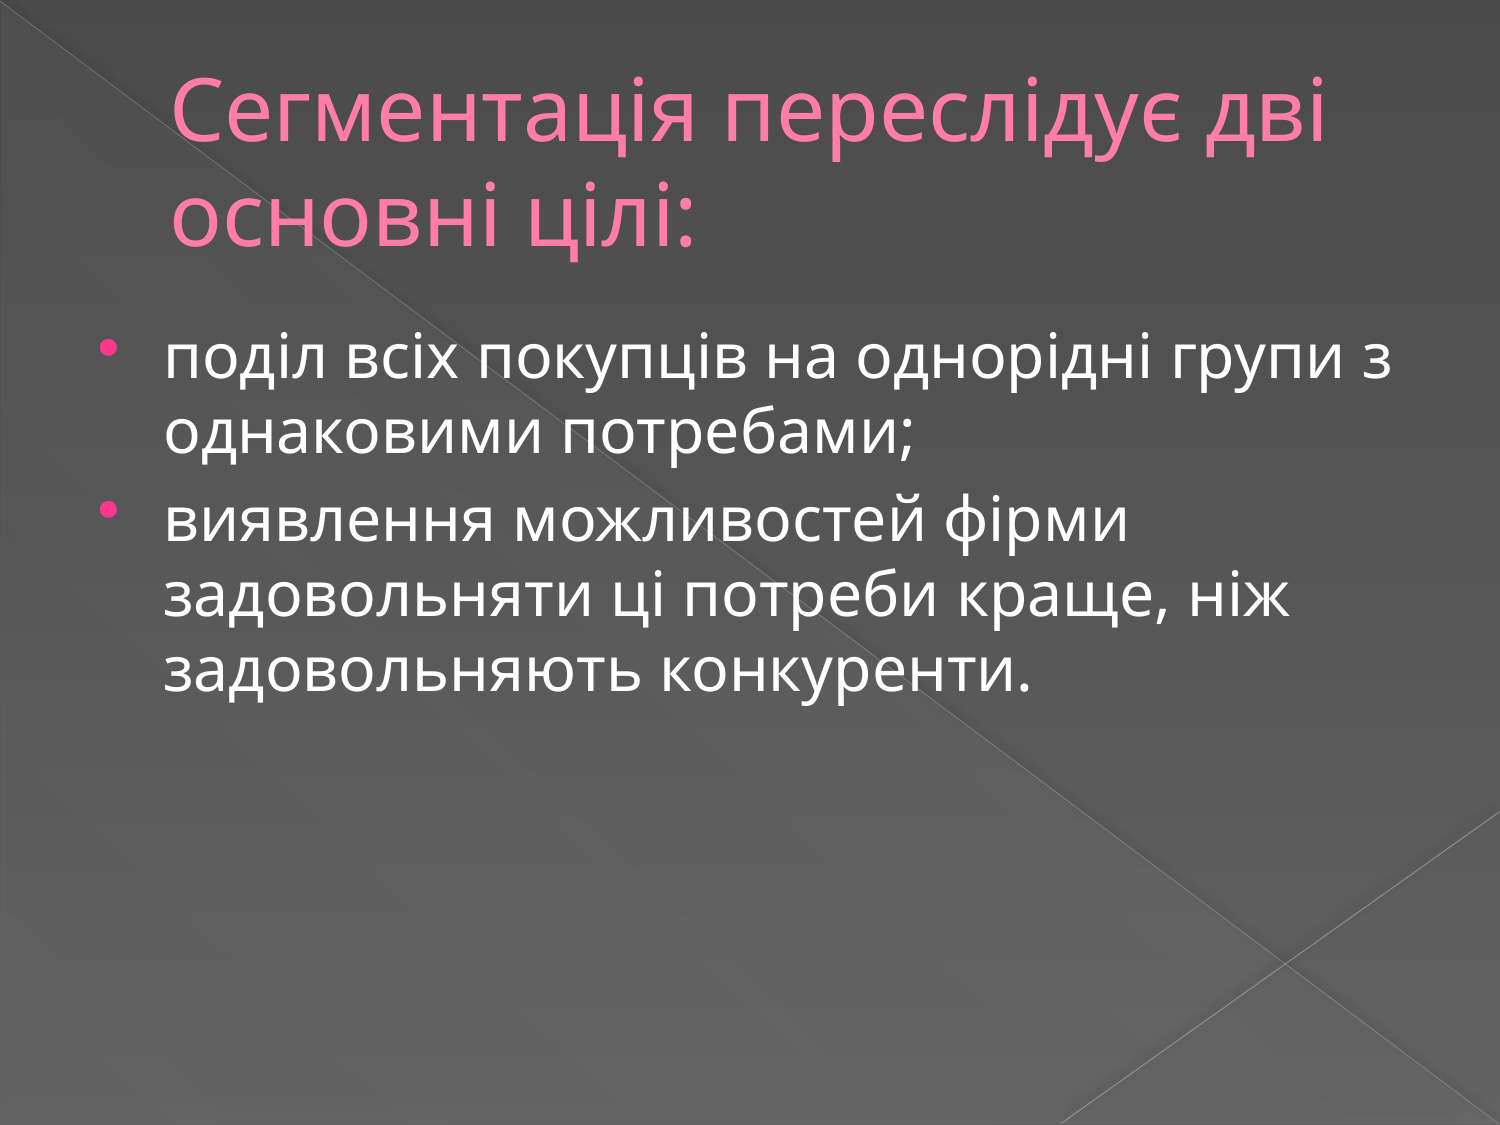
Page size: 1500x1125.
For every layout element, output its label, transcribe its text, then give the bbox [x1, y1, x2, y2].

title Сегментація переслідує дві основні цілі: [75, 43, 1425, 274]
list поділ всіх покупців на однорідні групи з однаковими потребами; виявлення можливостей фірми задовольняти ці потреби краще, ніж задовольняють конкуренти. [75, 308, 1425, 1059]
